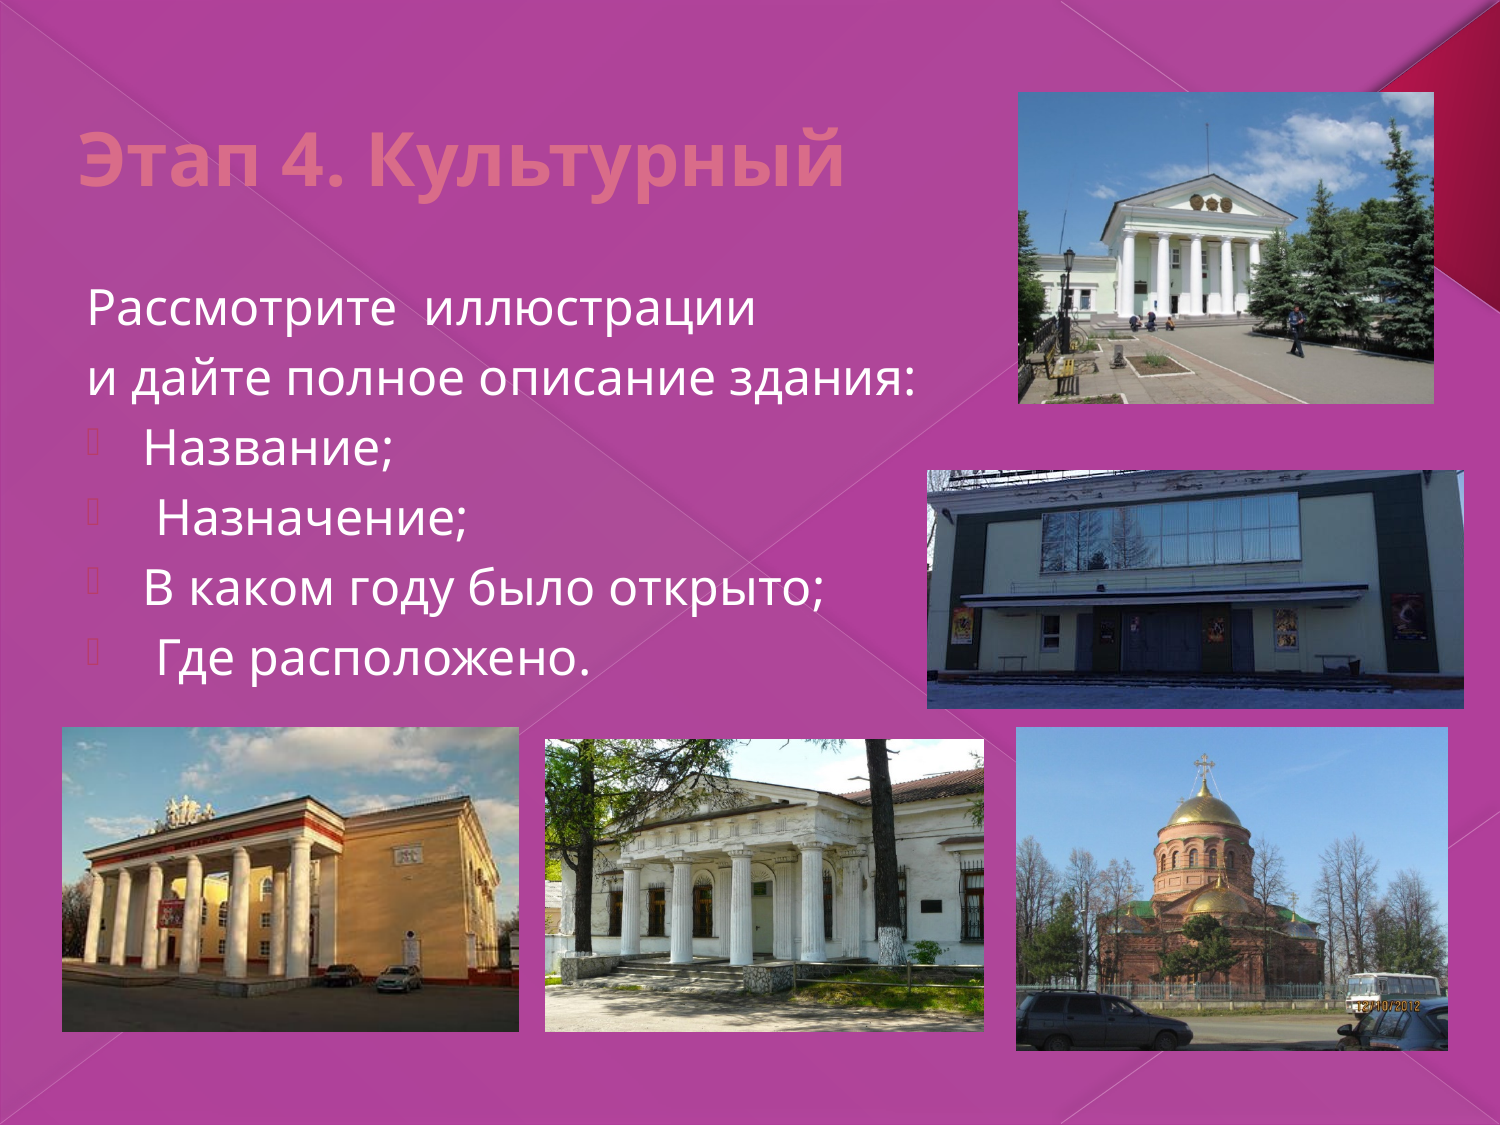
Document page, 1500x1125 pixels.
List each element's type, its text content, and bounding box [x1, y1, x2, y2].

picture [62, 727, 519, 1032]
title Этап 4. Культурный [62, 44, 1250, 267]
picture [1016, 727, 1448, 1052]
picture [926, 470, 1465, 709]
list Рассмотрите иллюстрации и дайте полное описание здания: Название; Назначение; В каком году было открыто; Где расположено. [62, 267, 1448, 1032]
picture [1018, 92, 1434, 404]
picture [545, 738, 985, 1032]
